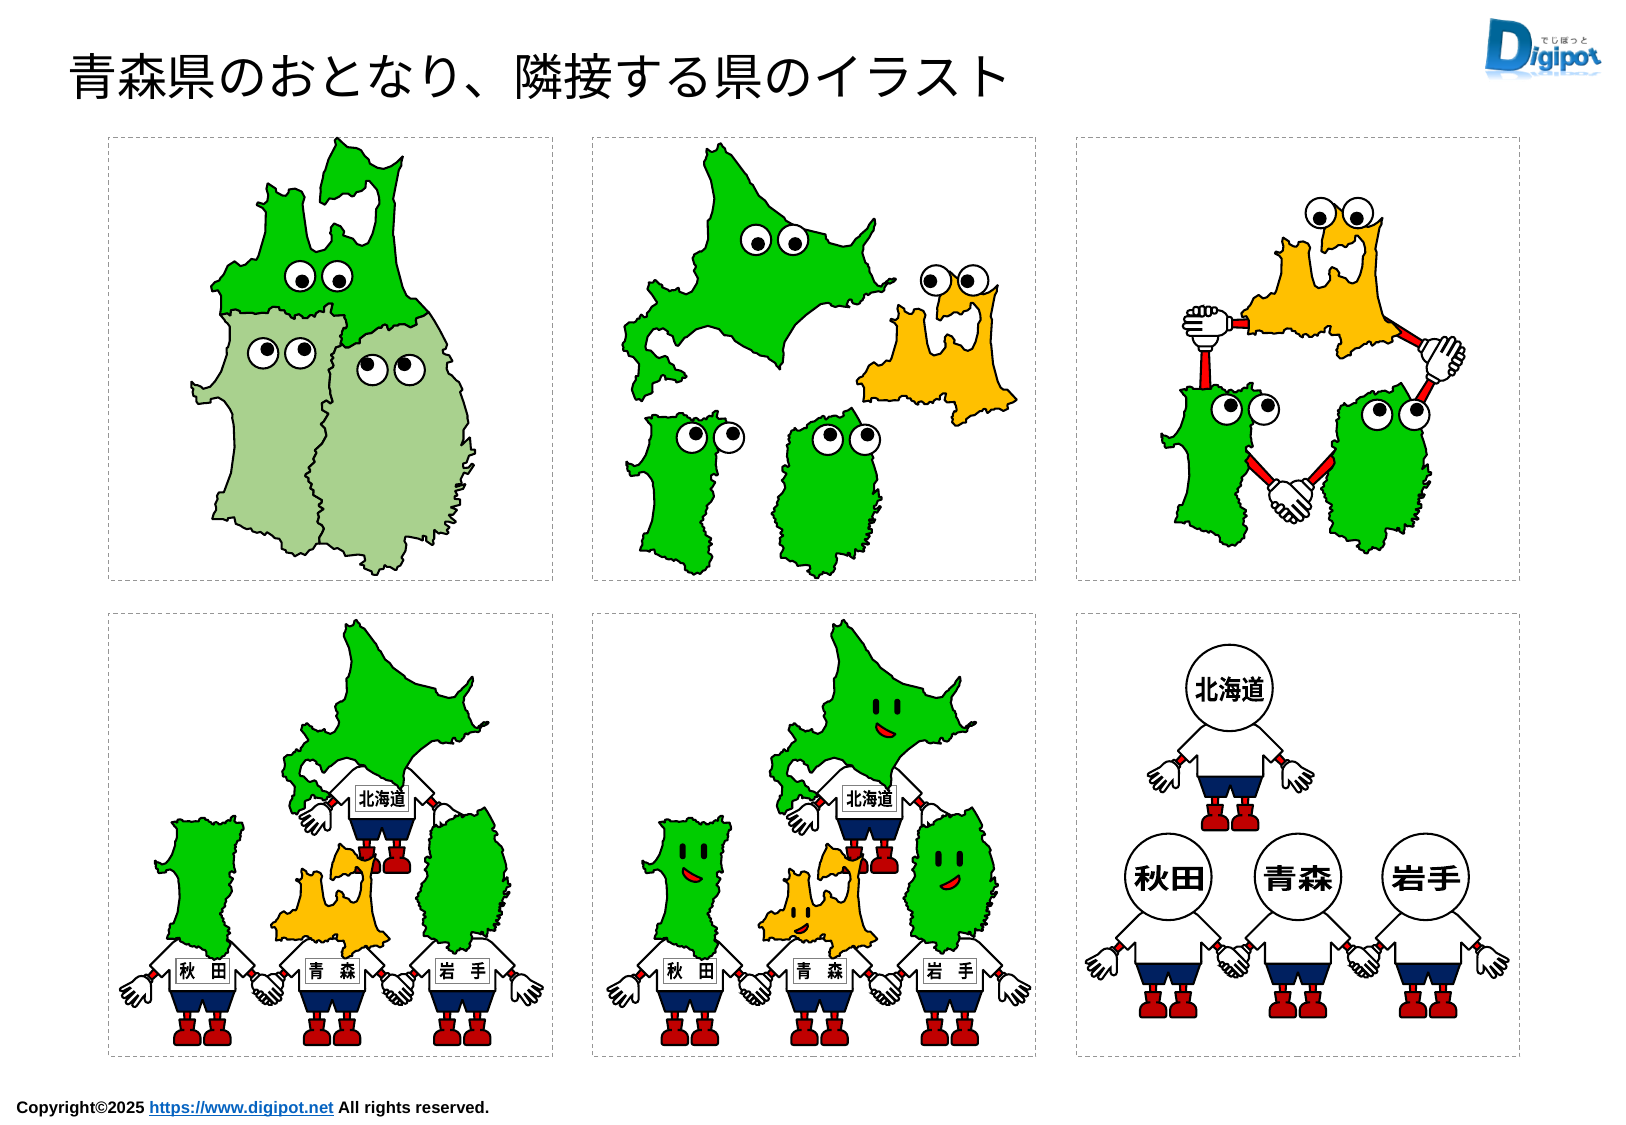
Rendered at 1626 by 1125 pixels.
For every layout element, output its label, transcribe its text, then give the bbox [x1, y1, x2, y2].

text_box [609, 619, 1028, 1045]
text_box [1087, 644, 1507, 1018]
text_box 青森県のおとなり、隣接する県のイラスト [52, 38, 1028, 113]
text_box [622, 143, 1017, 579]
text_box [1159, 197, 1465, 554]
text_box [121, 619, 541, 1045]
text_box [191, 137, 475, 575]
picture [1485, 18, 1602, 82]
